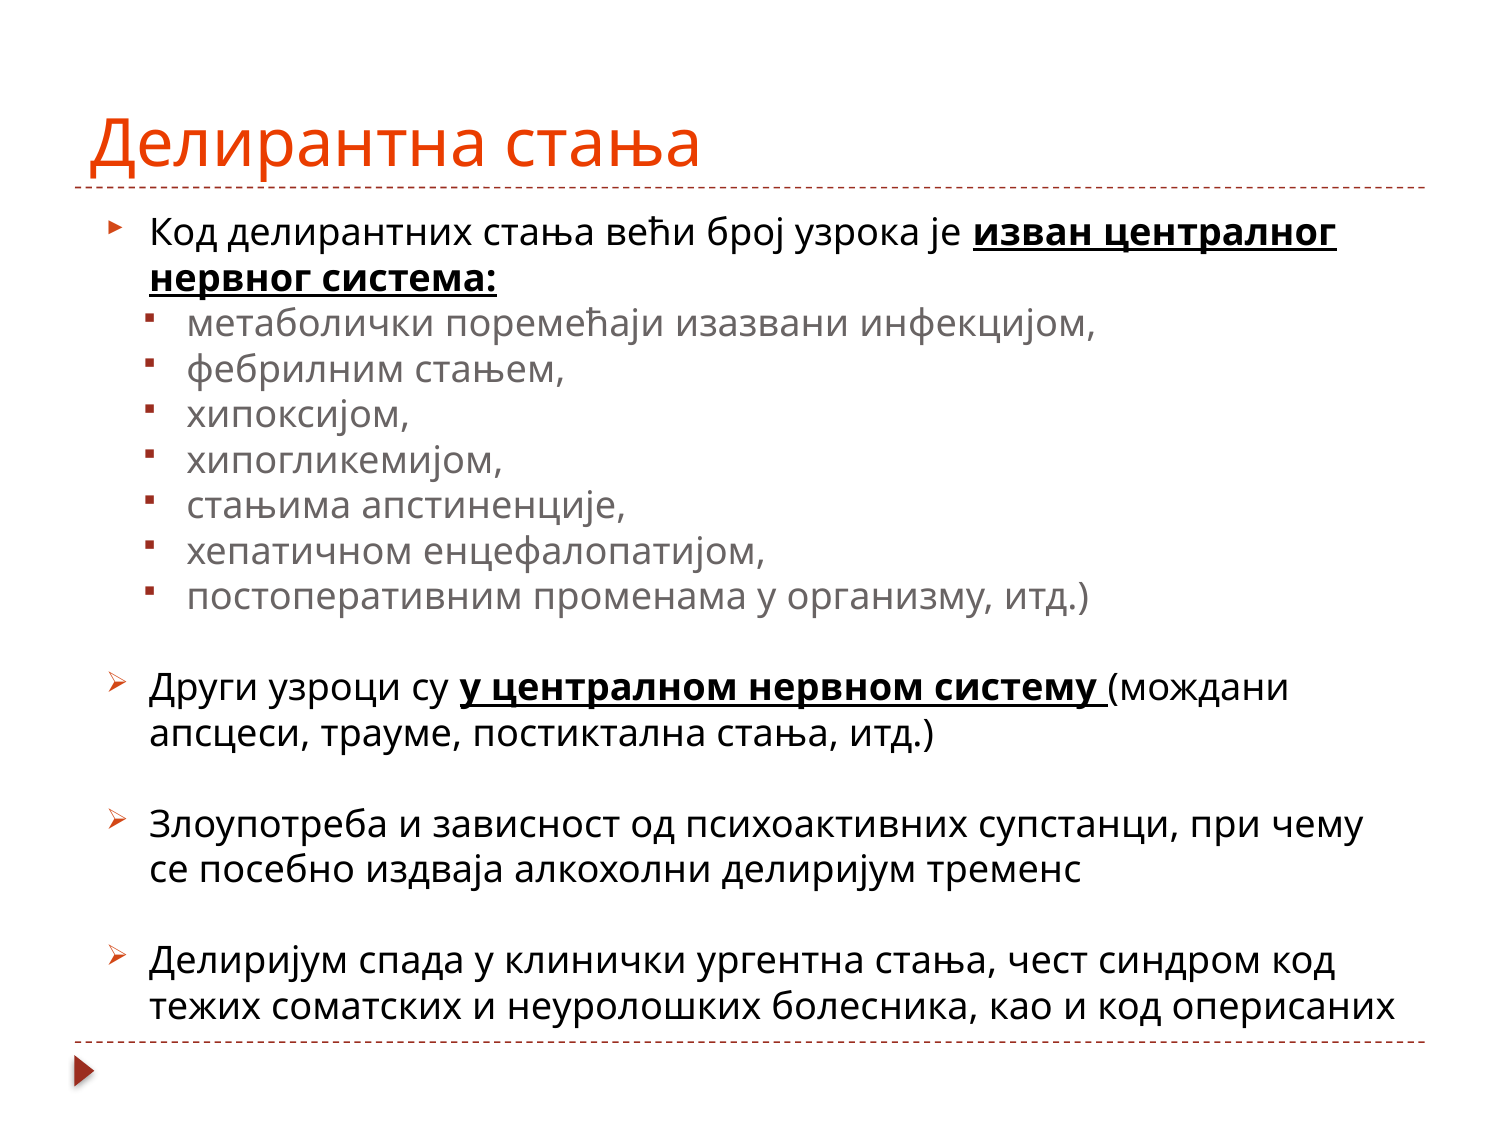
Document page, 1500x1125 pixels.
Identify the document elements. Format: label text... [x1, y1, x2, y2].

title Делирантна стања [74, 24, 1426, 188]
list Код делирантних стања већи број узрока је изван централног нервног система: метаболички поремећаји изазвани инфекцијом, фебрилним стањем, хипоксијом, хипогликемијом, стањима апстиненције, хепатичном енцефалопатијом, постоперативним променама у организму, итд.) Други узроци су у централном нервном систему (мождани апсцеси, трауме, постиктална стања, итд.) Злоупотреба и зависност од психоактивних супстанци, при чему се посебно издваја алкохолни делиријум тременс Делиријум спада у клинички ургентна стања, чест синдром код тежих соматских и неуролошких болесника, као и код оперисаних [74, 199, 1426, 1063]
